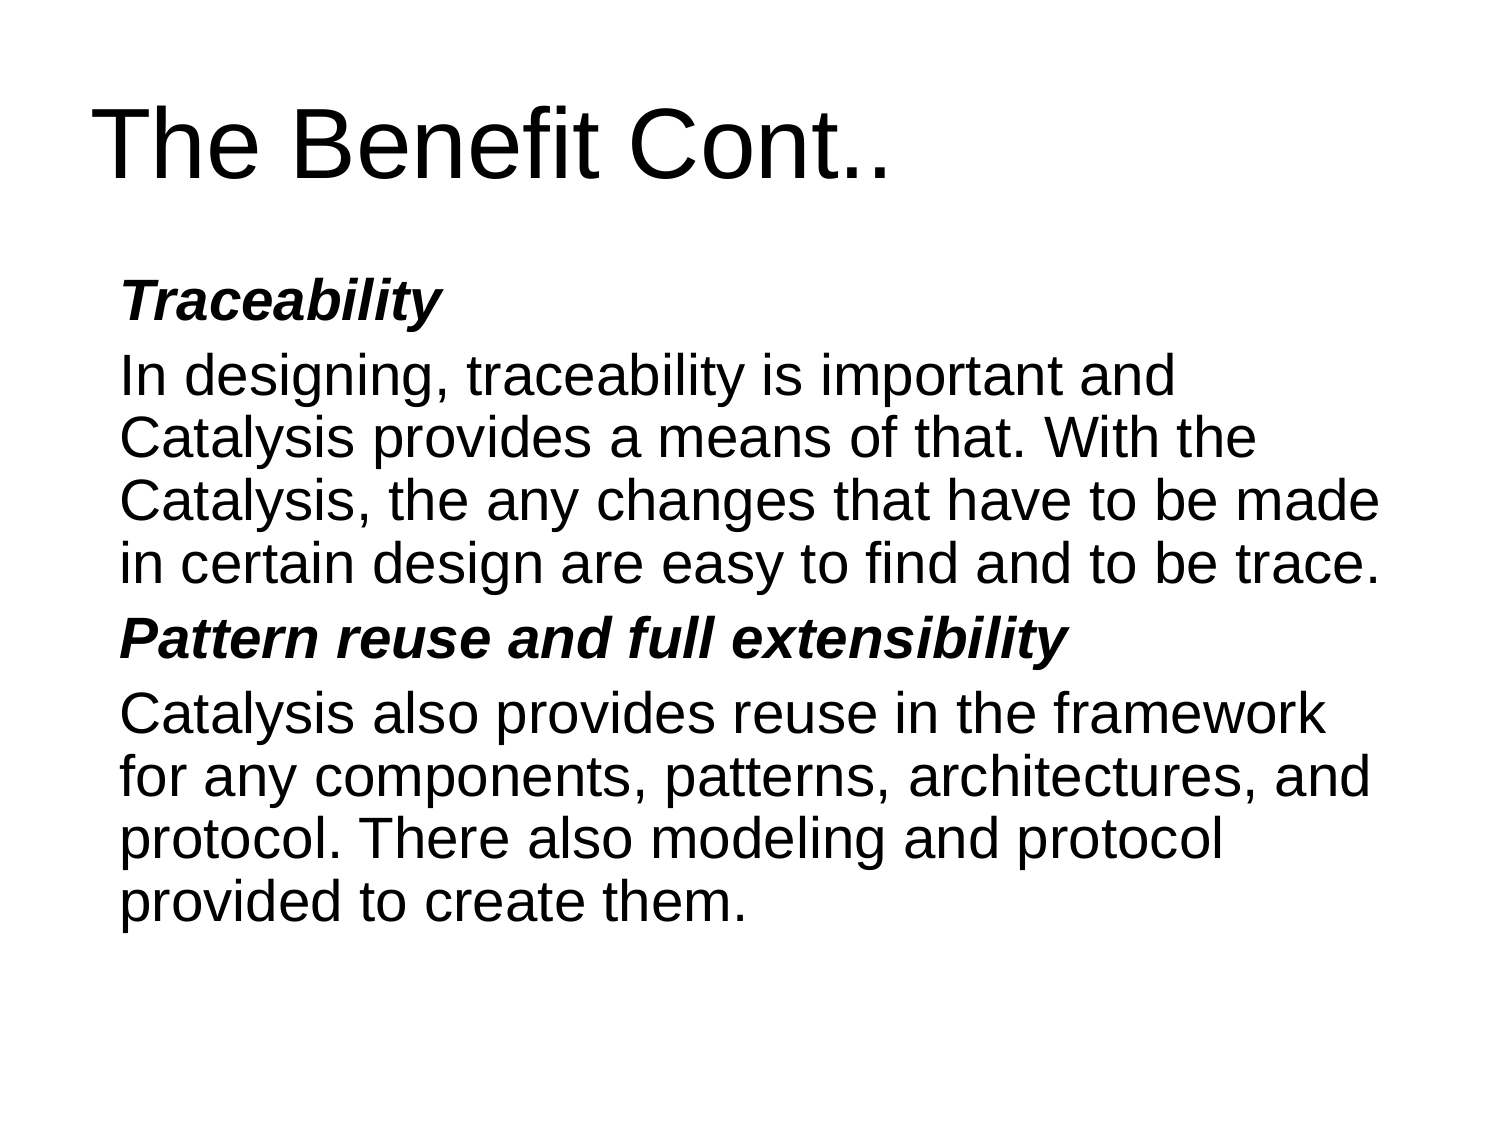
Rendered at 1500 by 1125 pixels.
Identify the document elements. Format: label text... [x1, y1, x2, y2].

list Traceability In designing, traceability is important and Catalysis provides a means of that. With the Catalysis, the any changes that have to be made in certain design are easy to find and to be trace. Pattern reuse and full extensibility Catalysis also provides reuse in the framework for any components, patterns, architectures, and protocol. There also modeling and protocol provided to create them. [74, 262, 1426, 1006]
title The Benefit Cont.. [74, 44, 1426, 233]
